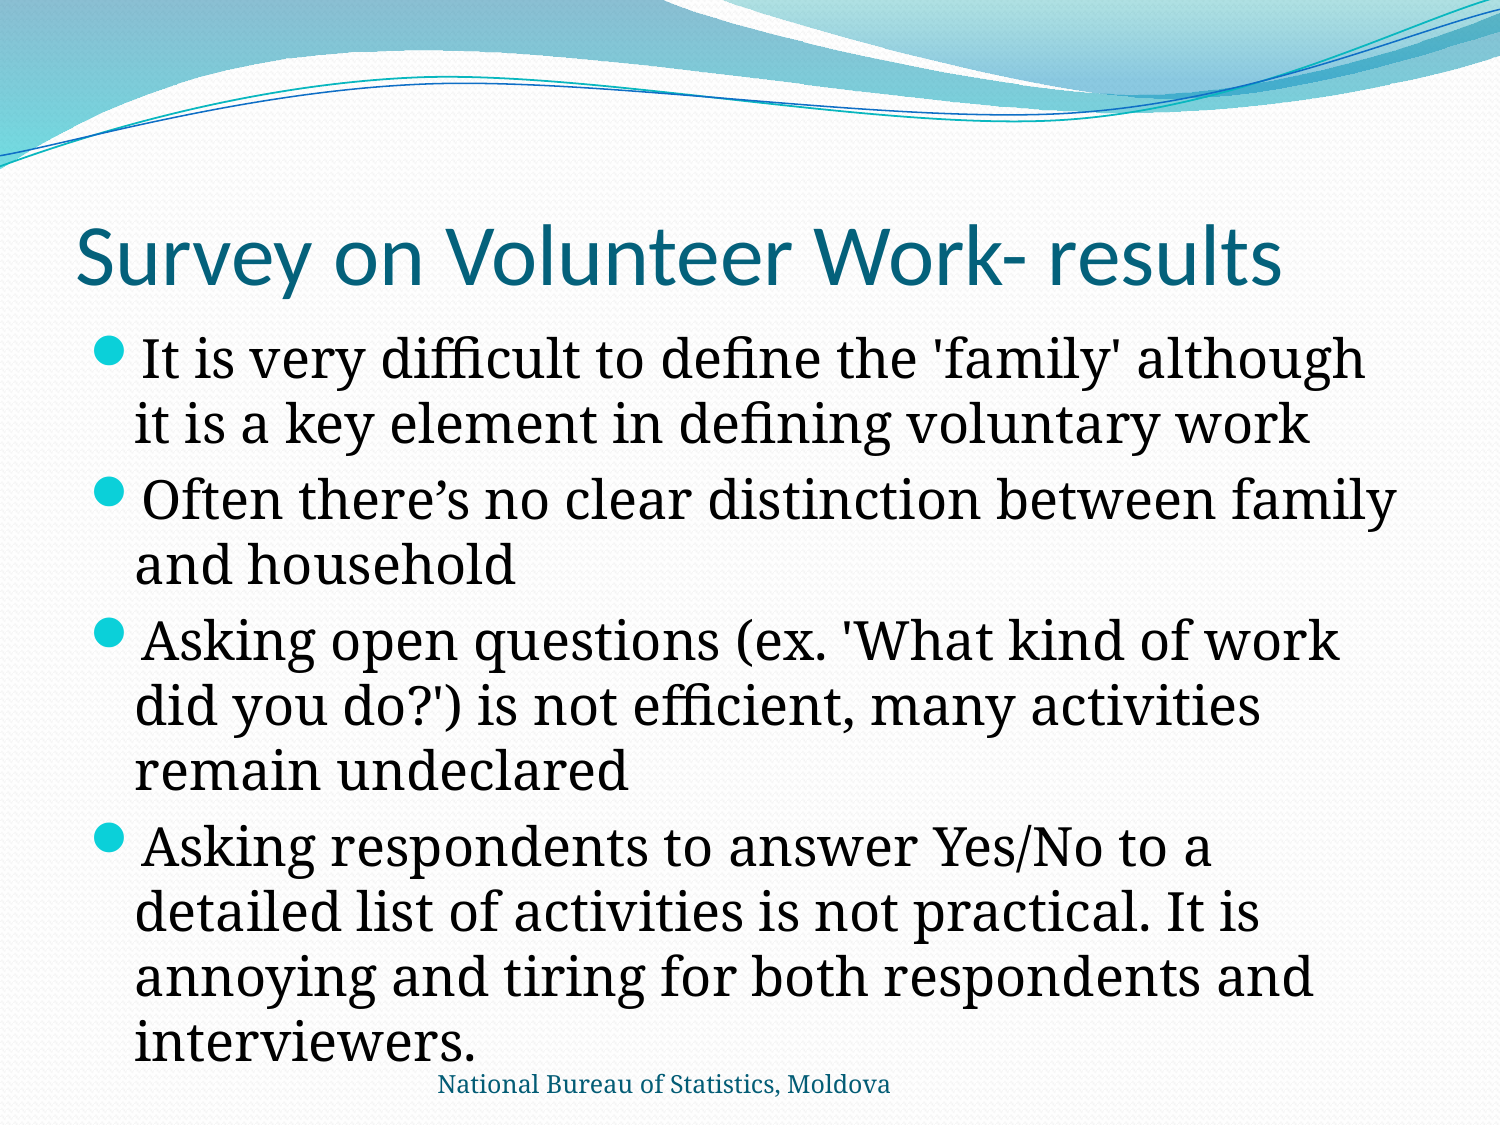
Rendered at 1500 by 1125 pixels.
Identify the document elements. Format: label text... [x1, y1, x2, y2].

list It is very difficult to define the 'family' although it is a key element in defining voluntary work Often there’s no clear distinction between family and household Asking open questions (ex. 'What kind of work did you do?') is not efficient, many activities remain undeclared Asking respondents to answer Yes/No to a detailed list of activities is not practical. It is annoying and tiring for both respondents and interviewers. [75, 317, 1425, 1038]
footer National Bureau of Statistics, Moldova [437, 1042, 988, 1103]
title Survey on Volunteer Work- results [75, 115, 1425, 303]
